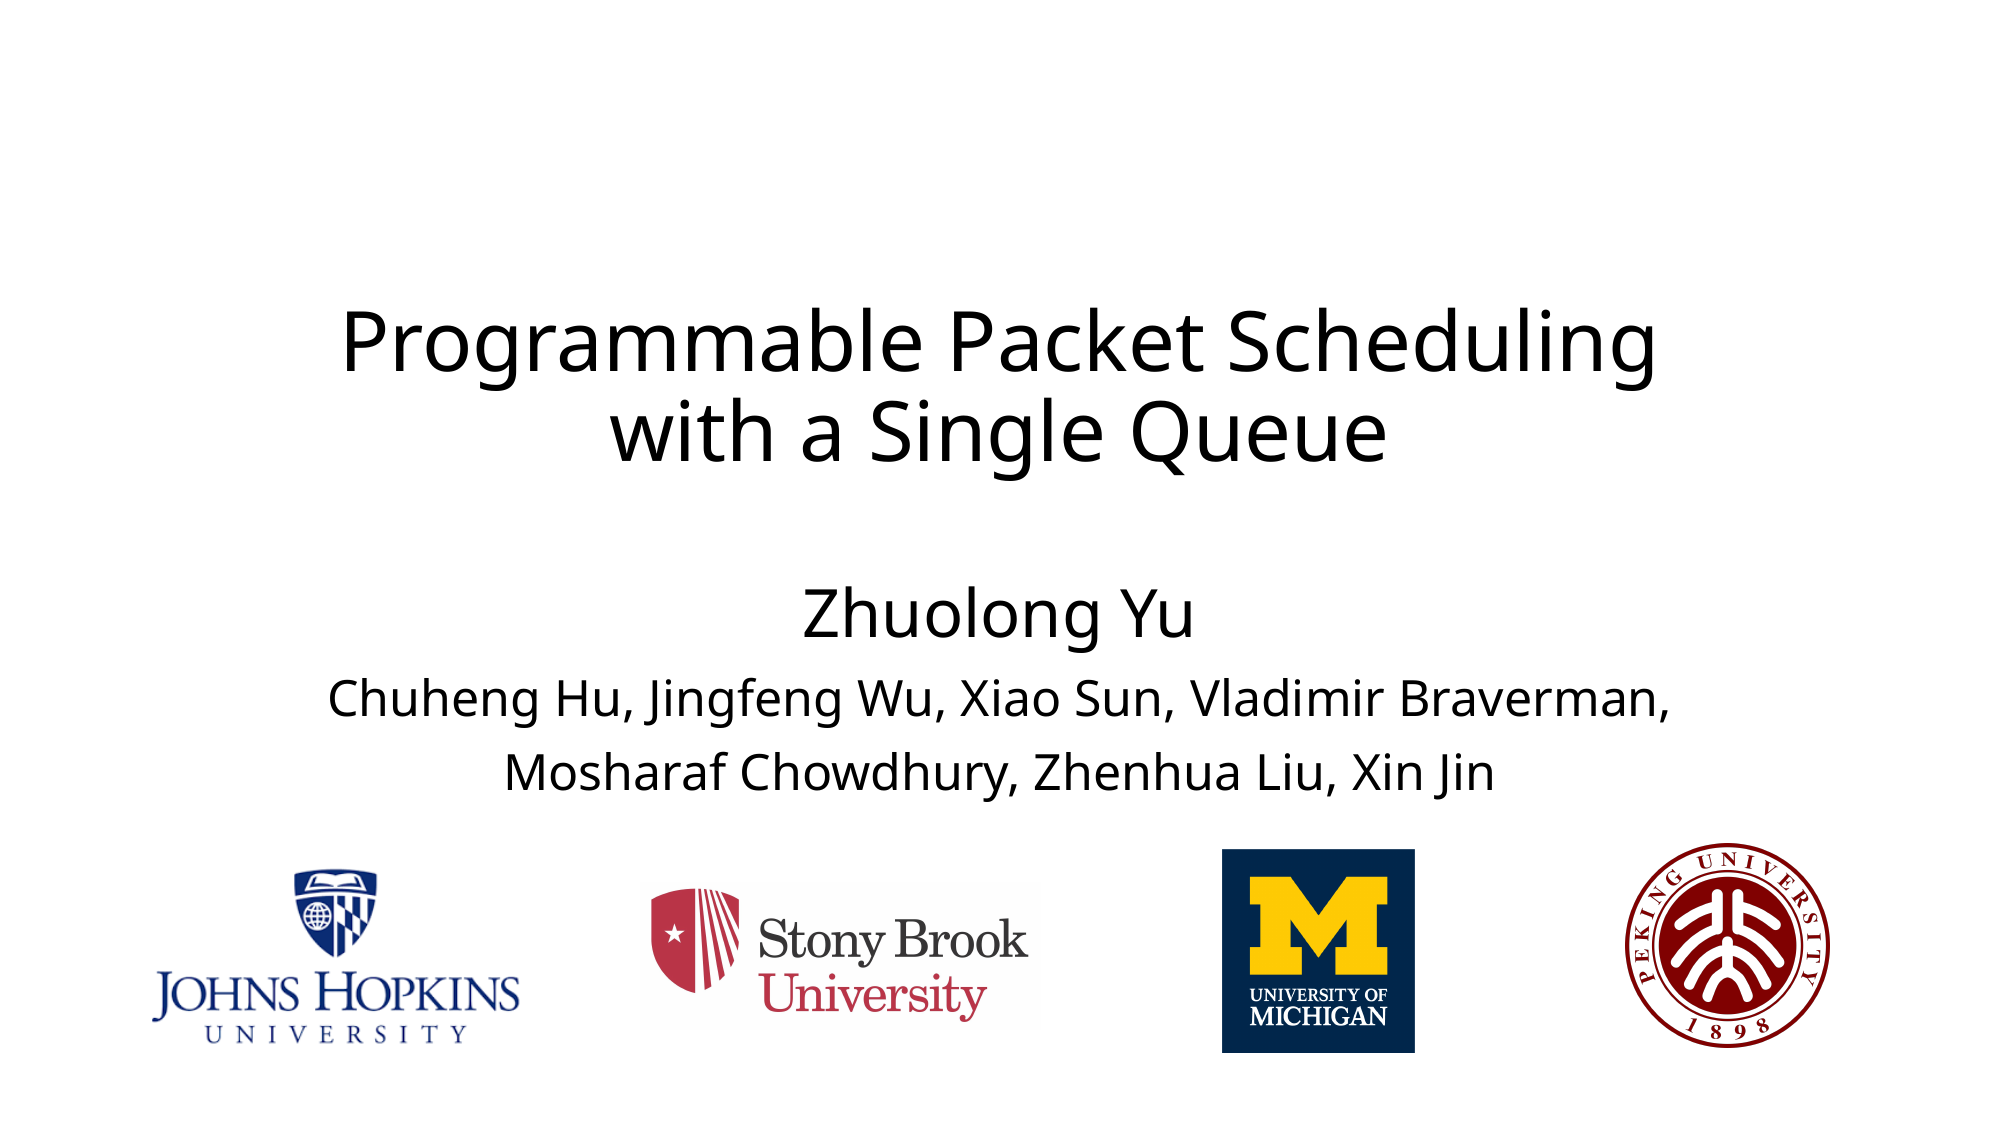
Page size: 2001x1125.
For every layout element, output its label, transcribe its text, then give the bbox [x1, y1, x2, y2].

picture [150, 866, 523, 1047]
title Programmable Packet Scheduling with a Single Queue [31, 95, 1969, 487]
picture [640, 882, 1041, 1030]
picture [1222, 849, 1415, 1053]
subtitle Zhuolong Yu Chuheng Hu, Jingfeng Wu, Xiao Sun, Vladimir Braverman, Mosharaf Chowdhury, Zhenhua Liu, Xin Jin [249, 572, 1750, 844]
picture [1625, 843, 1830, 1048]
